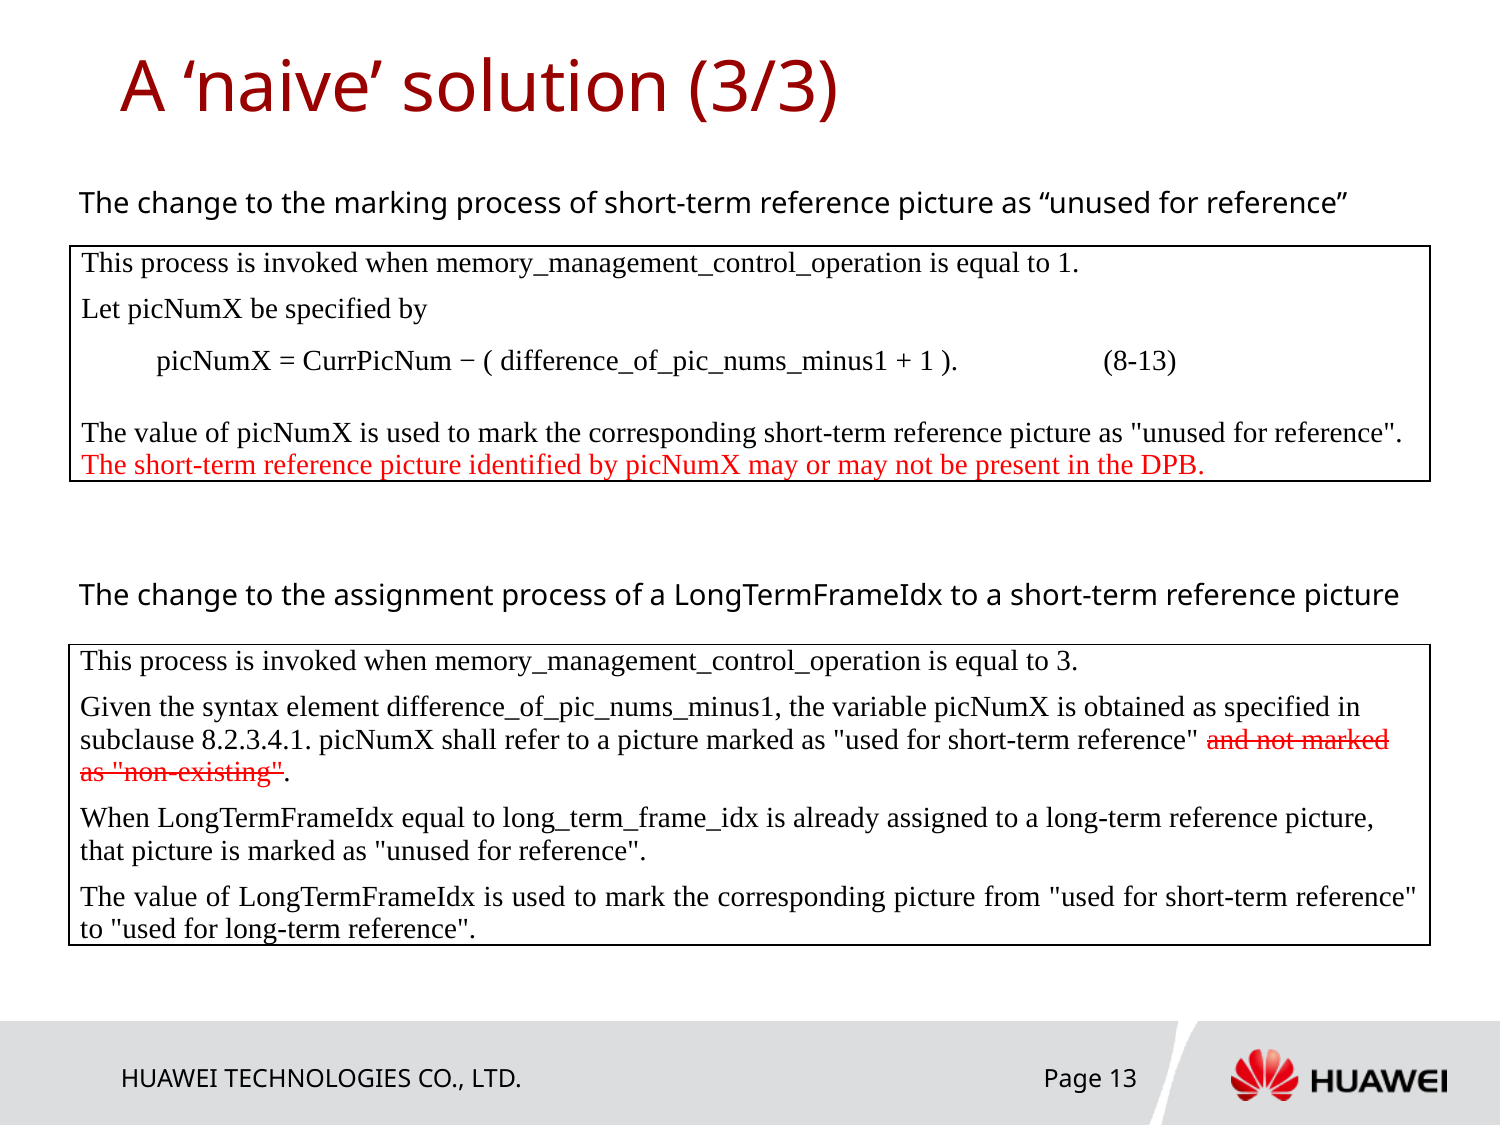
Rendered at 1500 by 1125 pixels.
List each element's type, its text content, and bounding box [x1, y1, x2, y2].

table_header This process is invoked when memory_management_control_operation is equal to 1. Let picNumX be specified by picNumX = CurrPicNum − ( difference_of_pic_nums_minus1 + 1 ). (8‑13) The value of picNumX is used to mark the corresponding short-term reference picture as "unused for reference". The short-term reference picture identified by picNumX may or may not be present in the DPB. [71, 247, 1429, 480]
table_header This process is invoked when memory_management_control_operation is equal to 3. Given the syntax element difference_of_pic_nums_minus1, the variable picNumX is obtained as specified in subclause 8.2.3.4.1. picNumX shall refer to a picture marked as "used for short-term reference" and not marked as "non-existing". When LongTermFrameIdx equal to long_term_frame_idx is already assigned to a long-term reference picture, that picture is marked as "unused for reference". The value of LongTermFrameIdx is used to mark the corresponding picture from "used for short-term reference" to "used for long-term reference". [70, 645, 1429, 944]
picture [0, 1021, 1500, 1125]
list The change to the marking process of short-term reference picture as “unused for reference” The change to the assignment process of a LongTermFrameIdx to a short-term reference picture [0, 163, 1442, 1020]
title A ‘naive’ solution (3/3) [106, 11, 1378, 155]
slide_number Page 13 [1043, 1064, 1388, 1125]
